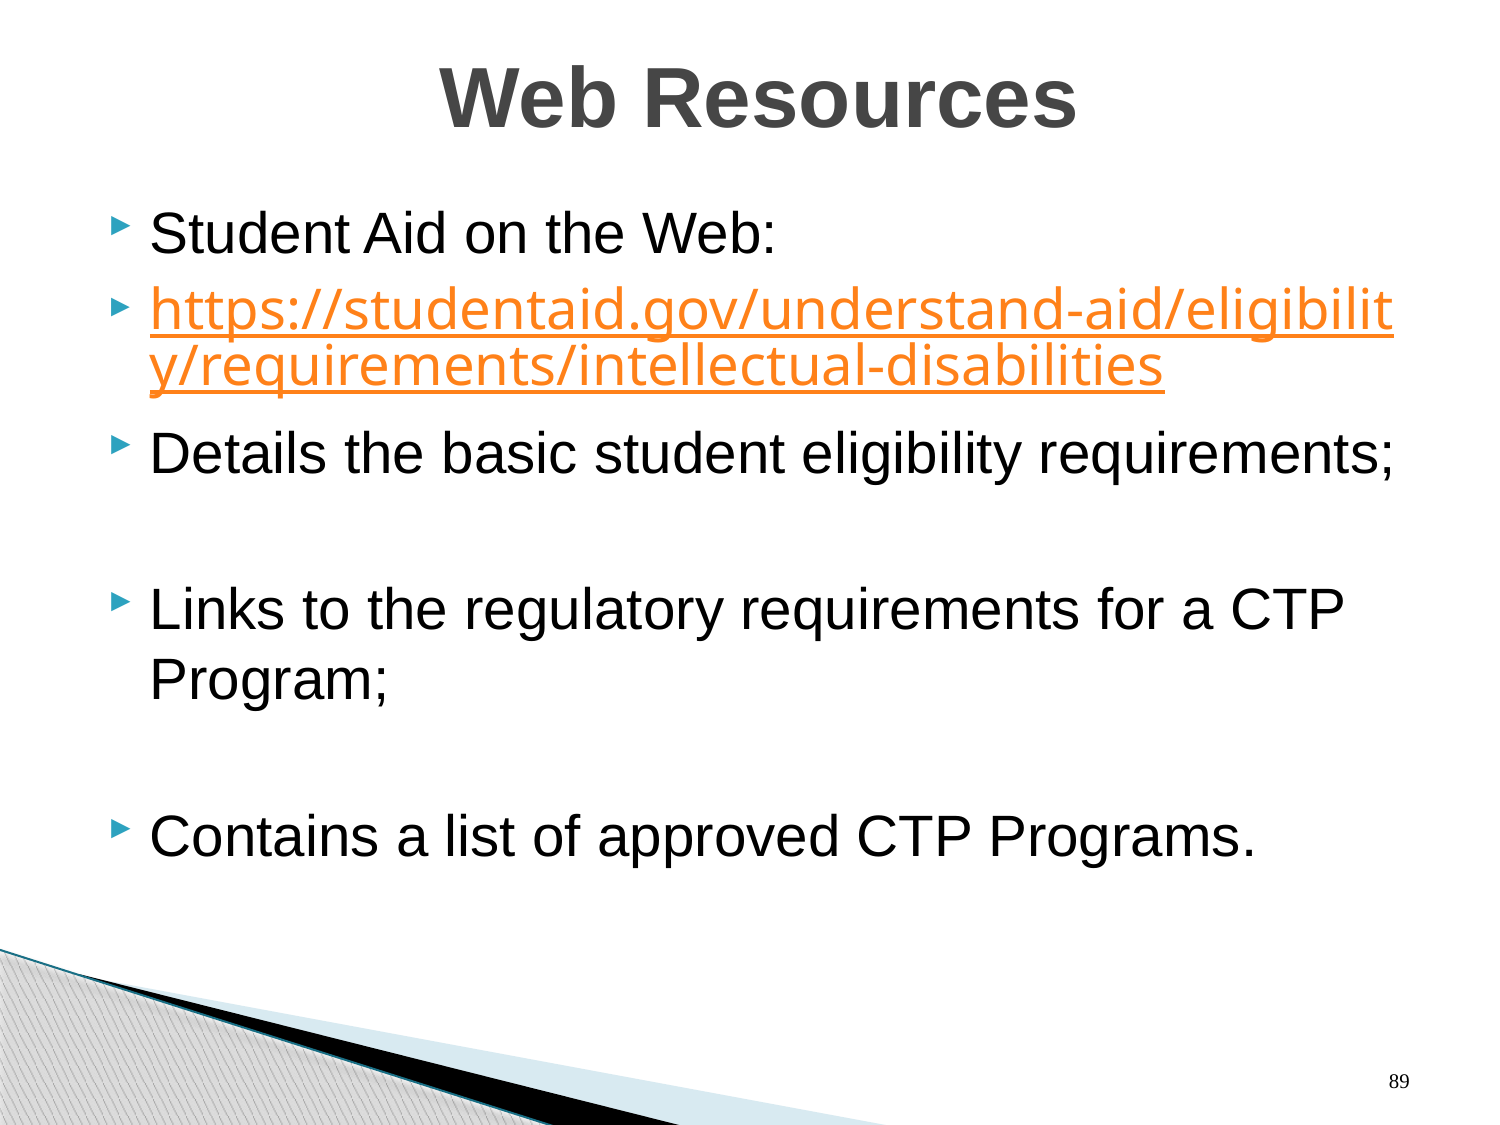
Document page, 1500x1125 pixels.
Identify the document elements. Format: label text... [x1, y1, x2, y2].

list Student Aid on the Web: https://studentaid.gov/understand-aid/eligibility/requirements/intellectual-disabilities Details the basic student eligibility requirements; Links to the regulatory requirements for a CTP Program; Contains a list of approved CTP Programs. [75, 187, 1425, 930]
title Web Resources [425, 0, 1500, 188]
slide_number 89 [1112, 1025, 1425, 1100]
